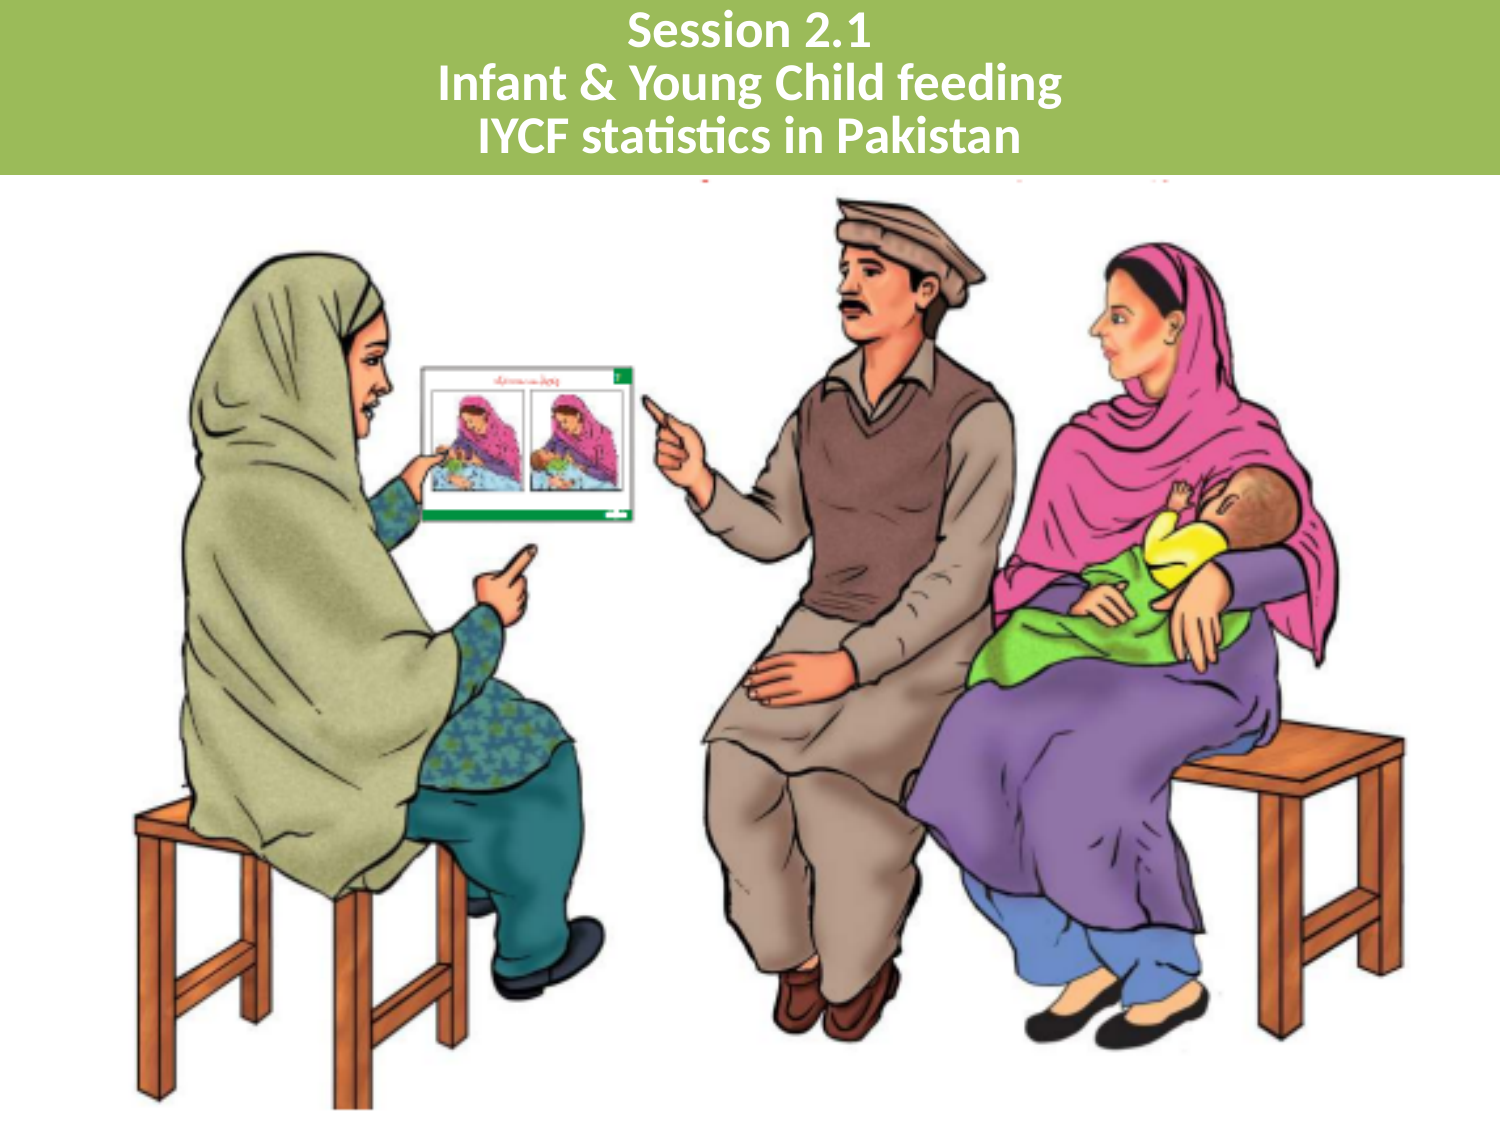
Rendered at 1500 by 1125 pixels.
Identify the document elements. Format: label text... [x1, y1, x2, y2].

picture [124, 177, 1413, 1113]
text_box Session 2.1 Infant & Young Child feeding IYCF statistics in Pakistan [0, 0, 1500, 175]
